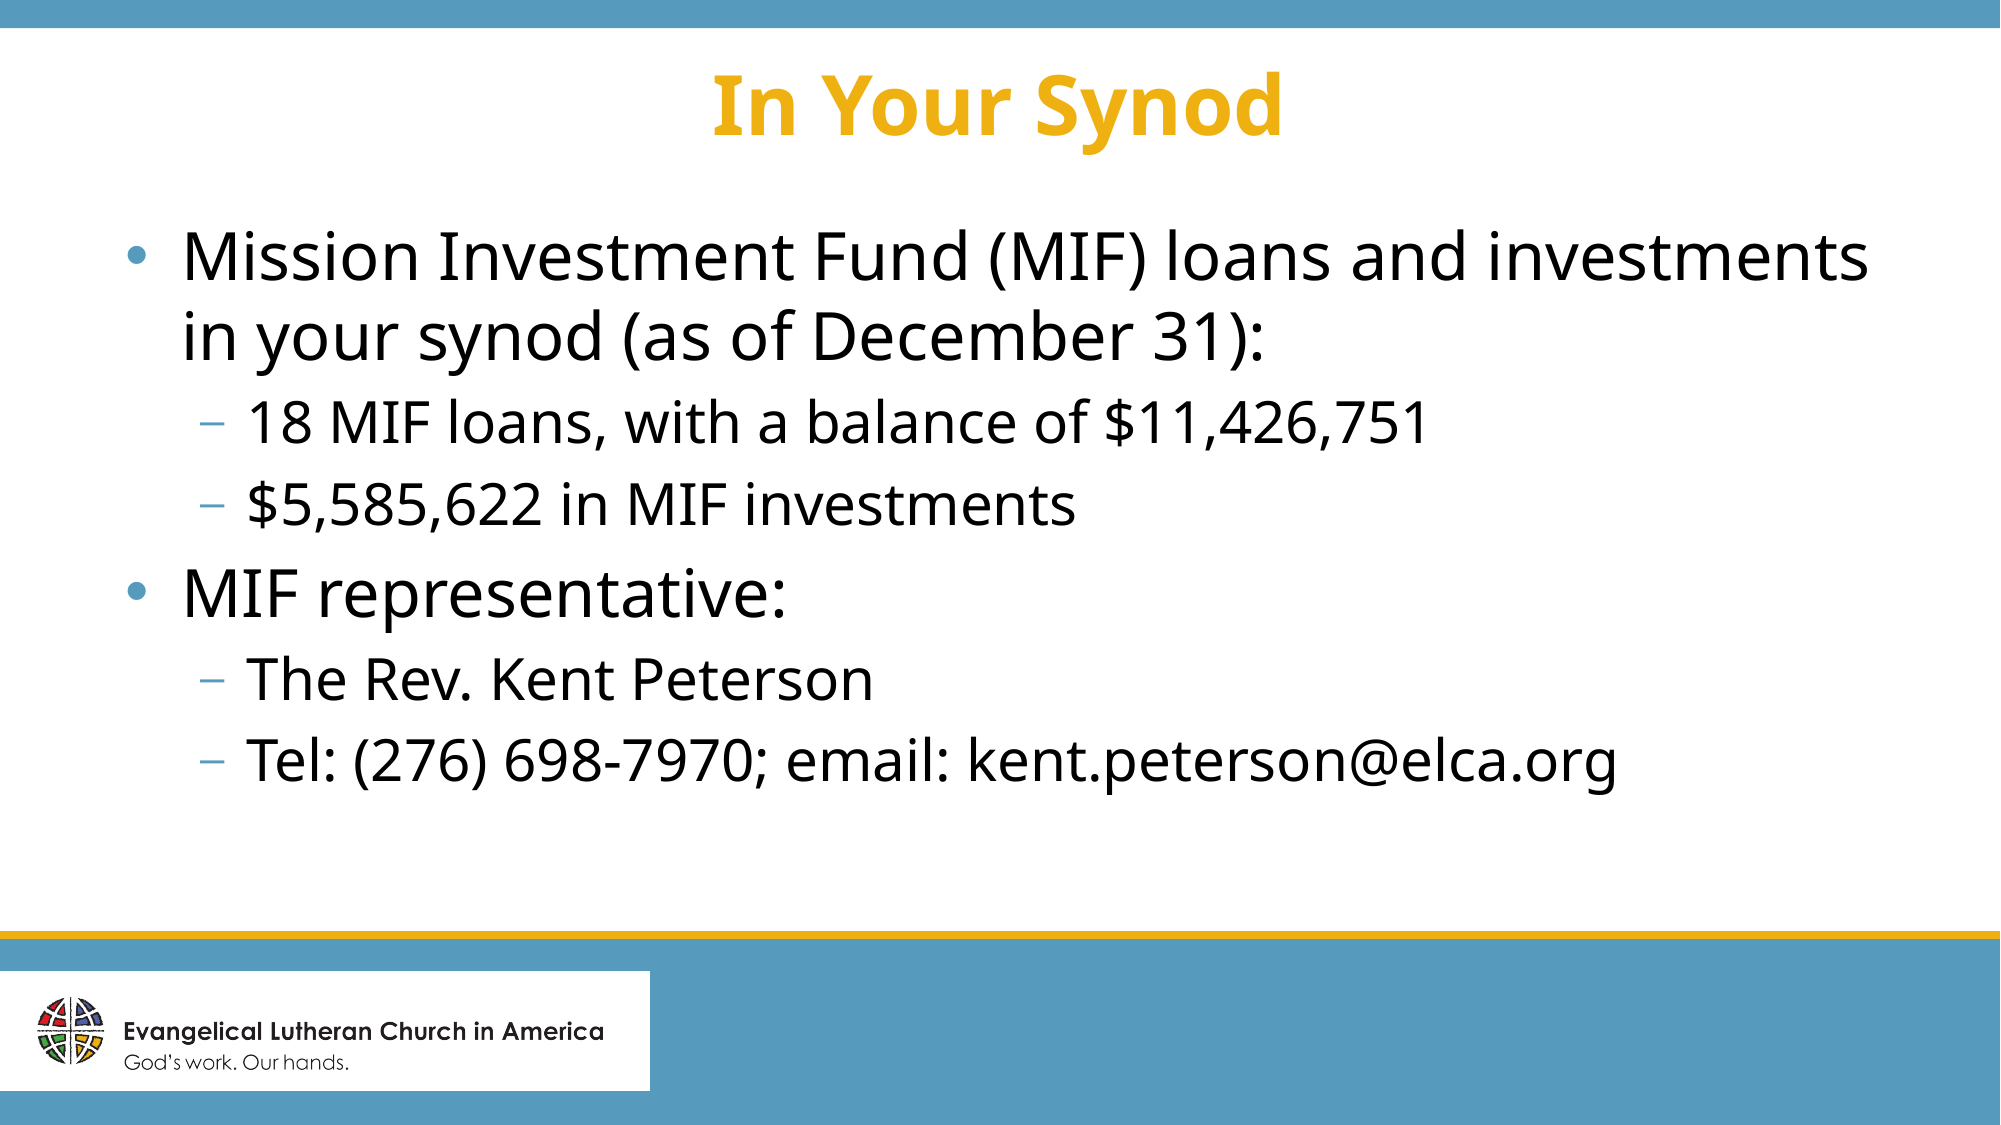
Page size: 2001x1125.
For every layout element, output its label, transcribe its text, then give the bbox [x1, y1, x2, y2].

list Mission Investment Fund (MIF) loans and investments in your synod (as of December 31): 18 MIF loans, with a balance of $11,426,751 $5,585,622 in MIF investments MIF representative: The Rev. Kent Peterson Tel: (276) 698-7970; email: kent.peterson@elca.org [125, 206, 1875, 874]
title In Your Synod [125, 45, 1875, 206]
picture [37, 997, 603, 1071]
